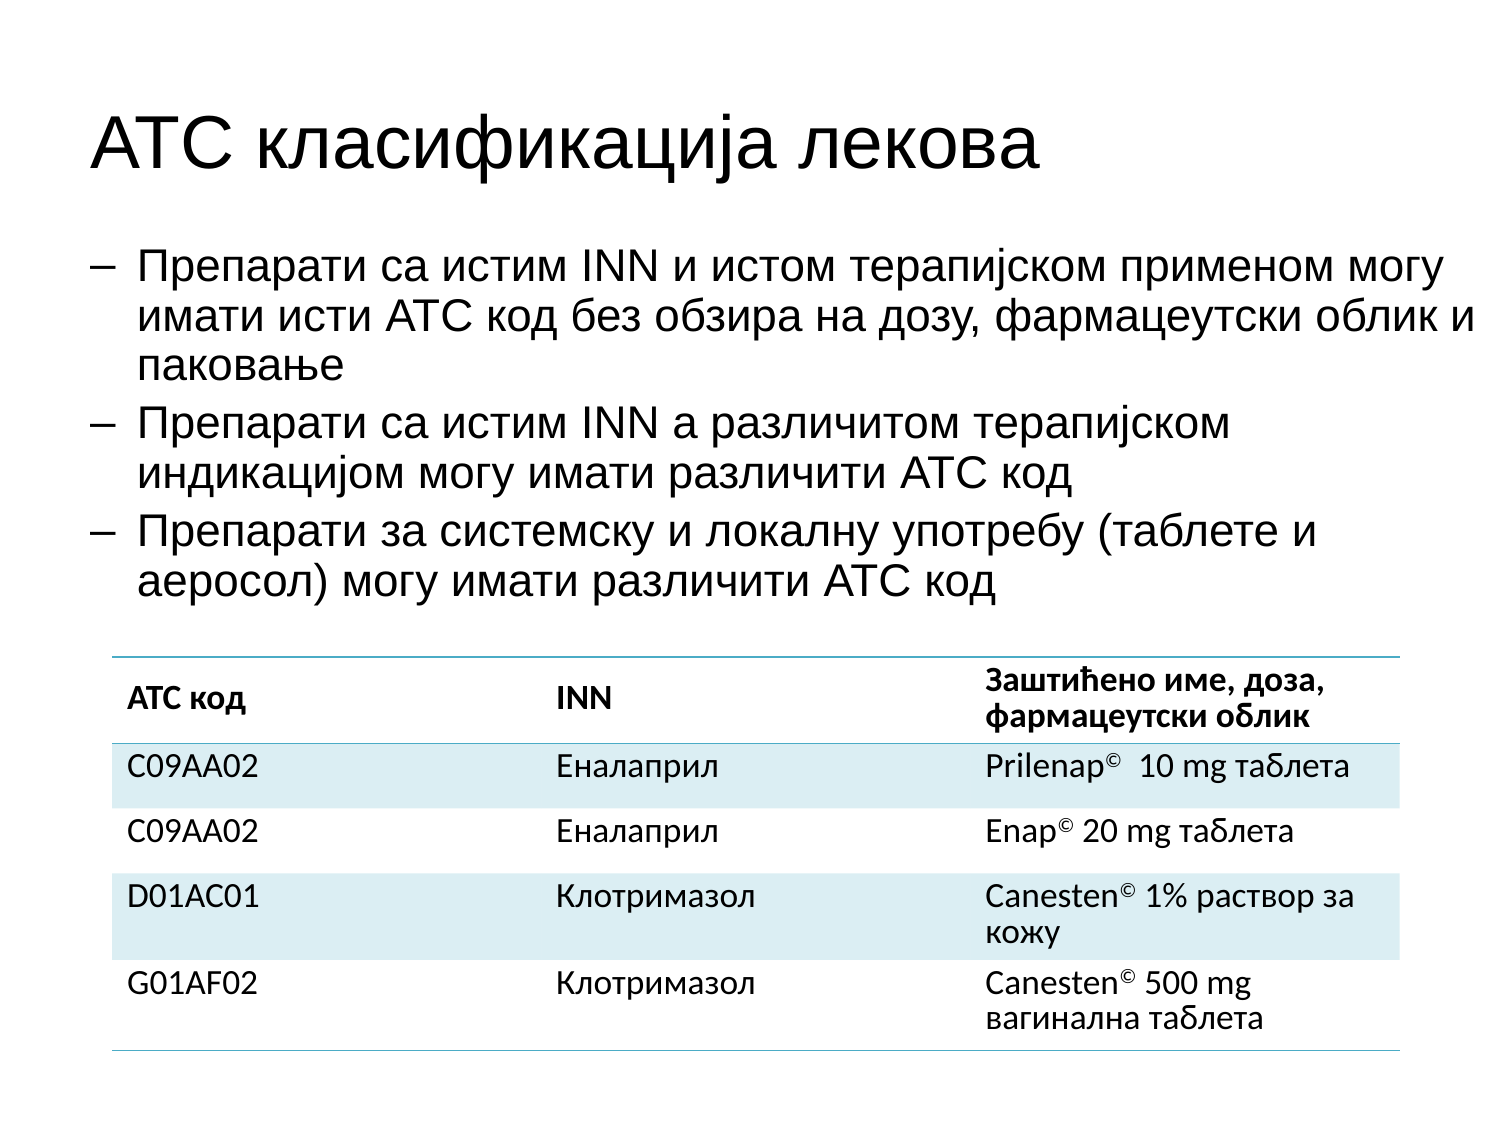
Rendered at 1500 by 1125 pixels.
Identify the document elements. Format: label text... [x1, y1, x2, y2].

table_header ATC код [112, 658, 541, 743]
table_cell C09AA02 [112, 808, 541, 873]
table_cell C09AA02 [112, 744, 541, 808]
table_cell Canesten© 500 mg вагинална таблета [970, 960, 1400, 1050]
table_cell Enap© 20 mg таблета [970, 808, 1400, 873]
table_cell D01AC01 [112, 873, 541, 960]
table_cell G01AF02 [112, 960, 541, 1050]
table_cell Canesten© 1% раствор за кожу [970, 873, 1400, 960]
table_header Заштићено име, доза, фармацеутски облик [970, 658, 1400, 743]
table_cell Prilenap© 10 mg таблета [970, 744, 1400, 808]
table_cell Еналаприл [541, 744, 970, 808]
table_cell Клотримазол [541, 960, 970, 1050]
table_header INN [541, 658, 970, 743]
table_cell Клотримазол [541, 873, 970, 960]
list Препарати са истим INN и истом терапијском применом могу имати исти ATC код без обзира на дозу, фармацеутски облик и паковање Препарати са истим INN а различитом терапијском индикацијом могу имати различити ATC код Препарати за системску и локалну употребу (таблете и аеросол) могу имати различити ATC код [0, 165, 1500, 1071]
title ATC класификација лекова [75, 45, 1425, 165]
table_cell Еналаприл [541, 808, 970, 873]
